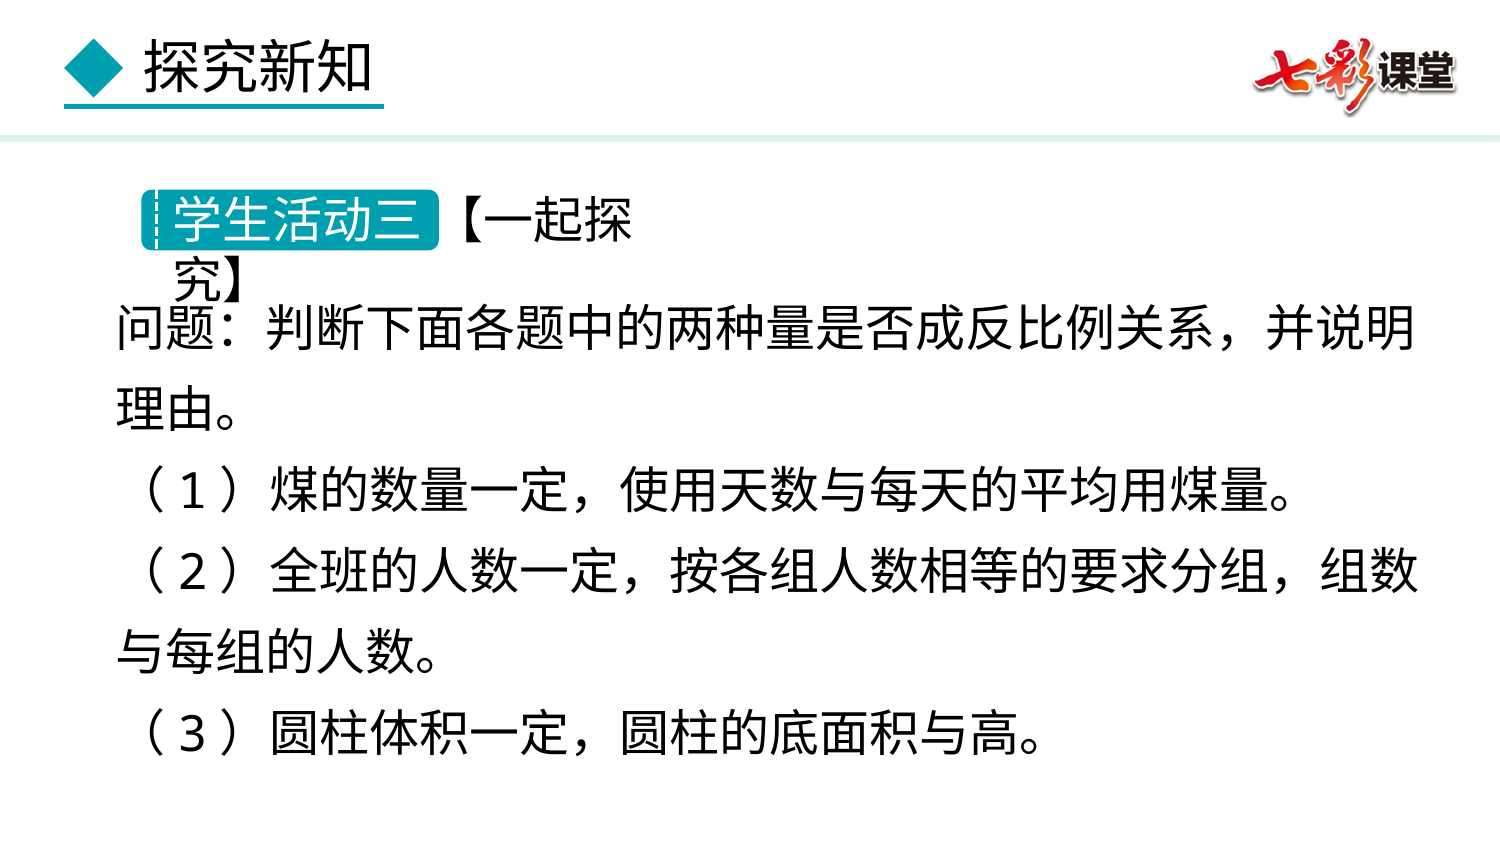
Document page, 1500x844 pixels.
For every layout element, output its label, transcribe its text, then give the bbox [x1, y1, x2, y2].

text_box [141, 180, 744, 257]
picture [1249, 32, 1461, 118]
text_box 问题：判断下面各题中的两种量是否成反比例关系，并说明理由。 （1）煤的数量一定，使用天数与每天的平均用煤量。 （2）全班的人数一定，按各组人数相等的要求分组，组数与每组的人数。 （3）圆柱体积一定，圆柱的底面积与高。 [100, 268, 1470, 769]
